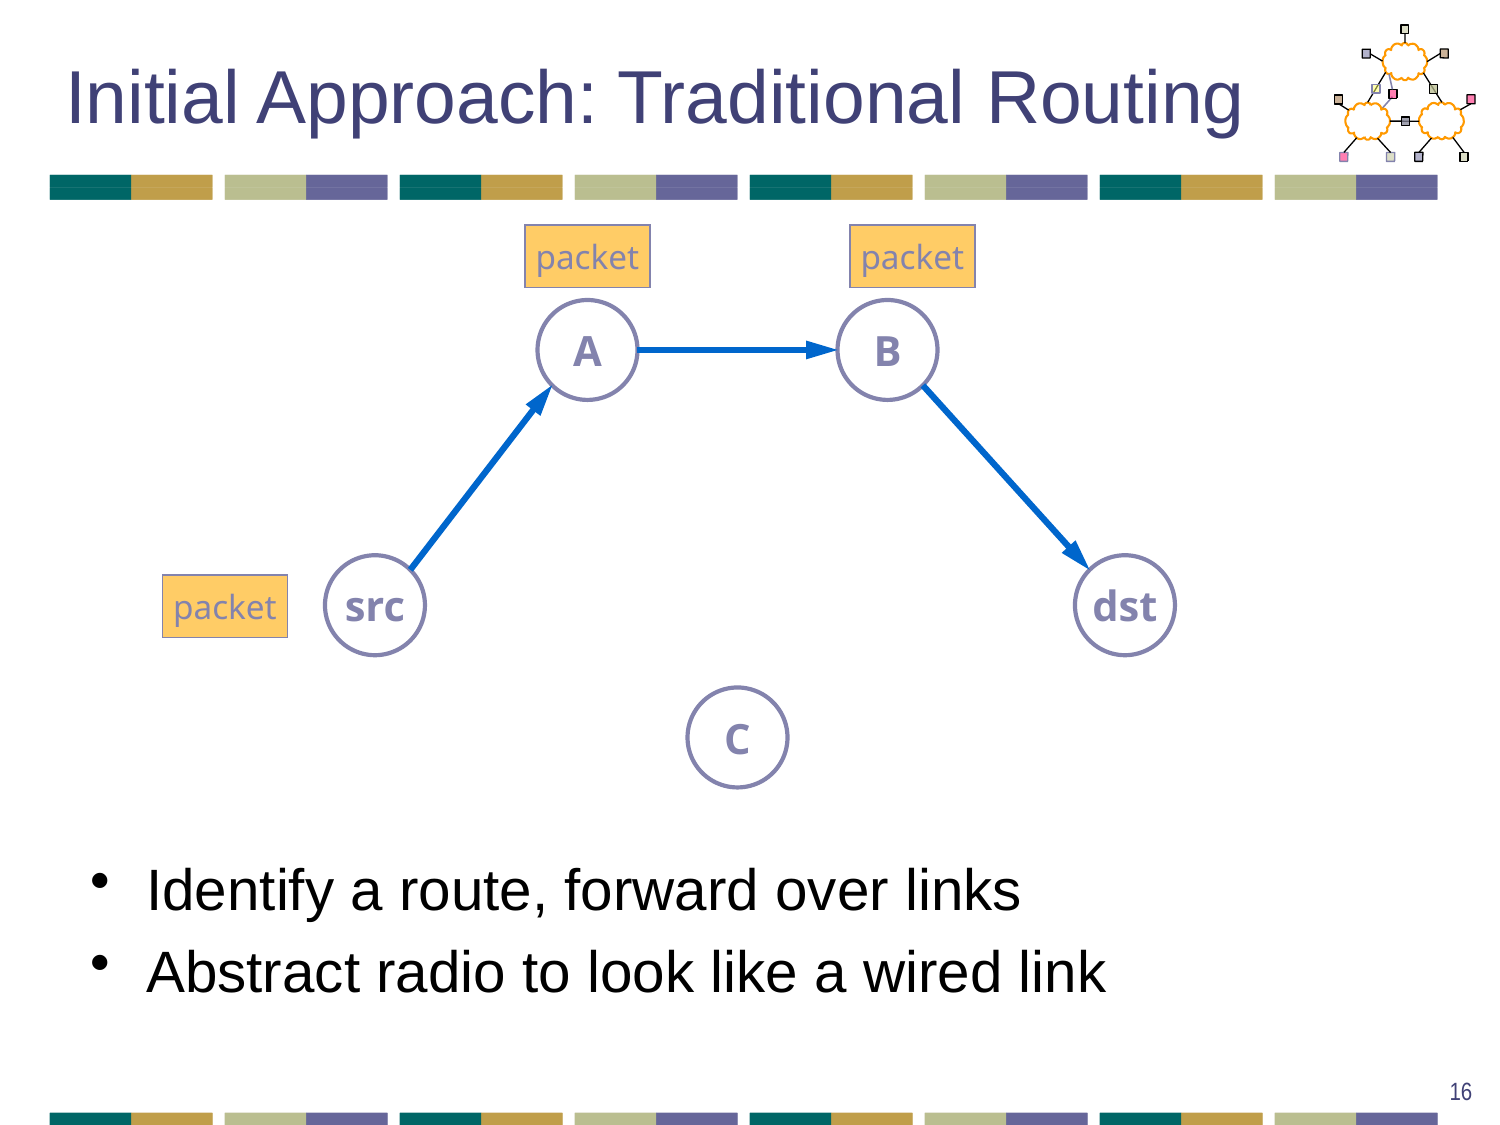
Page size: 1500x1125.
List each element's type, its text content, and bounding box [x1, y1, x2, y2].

text_box C [687, 687, 788, 788]
text_box packet [525, 224, 650, 288]
text_box dst [1074, 555, 1175, 656]
slide_number 16 [1174, 1037, 1488, 1113]
text_box B [837, 299, 938, 400]
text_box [922, 387, 1090, 568]
list Identify a route, forward over links Abstract radio to look like a wired link [75, 845, 1425, 1050]
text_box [410, 387, 553, 568]
text_box packet [849, 224, 975, 288]
text_box src [324, 555, 425, 656]
text_box packet [162, 574, 288, 638]
text_box A [537, 299, 638, 400]
title Initial Approach: Traditional Routing [50, 24, 1438, 163]
